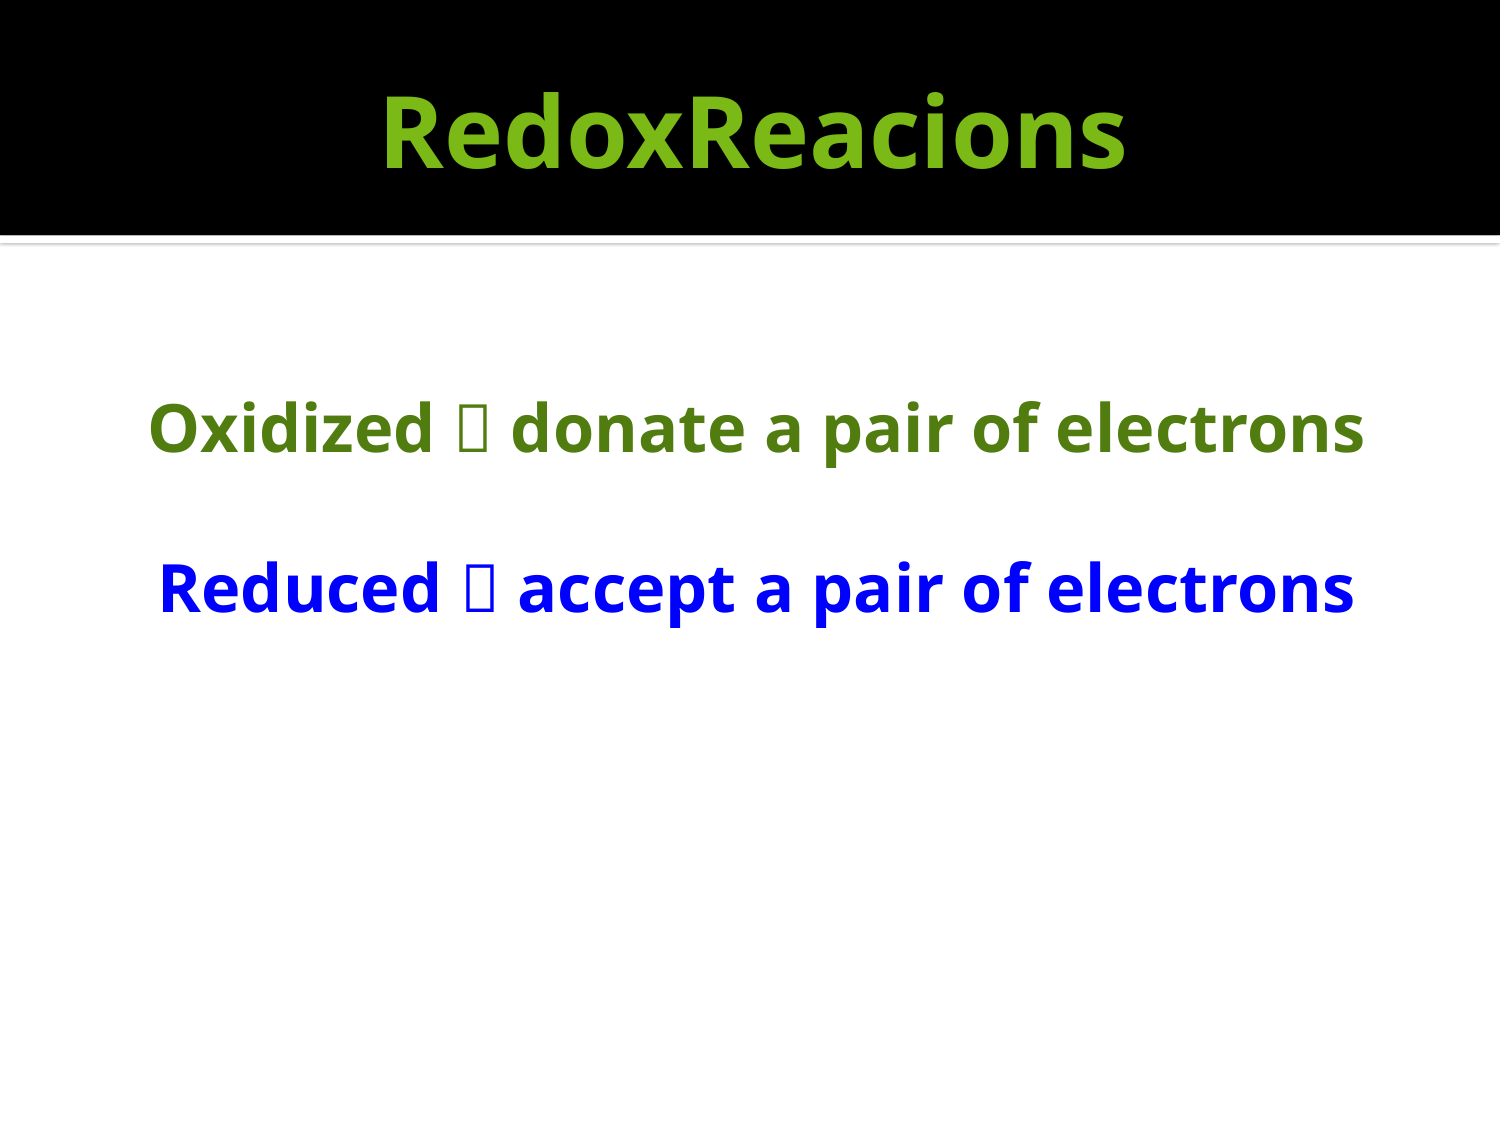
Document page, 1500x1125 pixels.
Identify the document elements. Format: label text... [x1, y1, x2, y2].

title RedoxReacions [75, 25, 1425, 231]
list Oxidized  donate a pair of electrons Reduced  accept a pair of electrons [75, 291, 1425, 1050]
